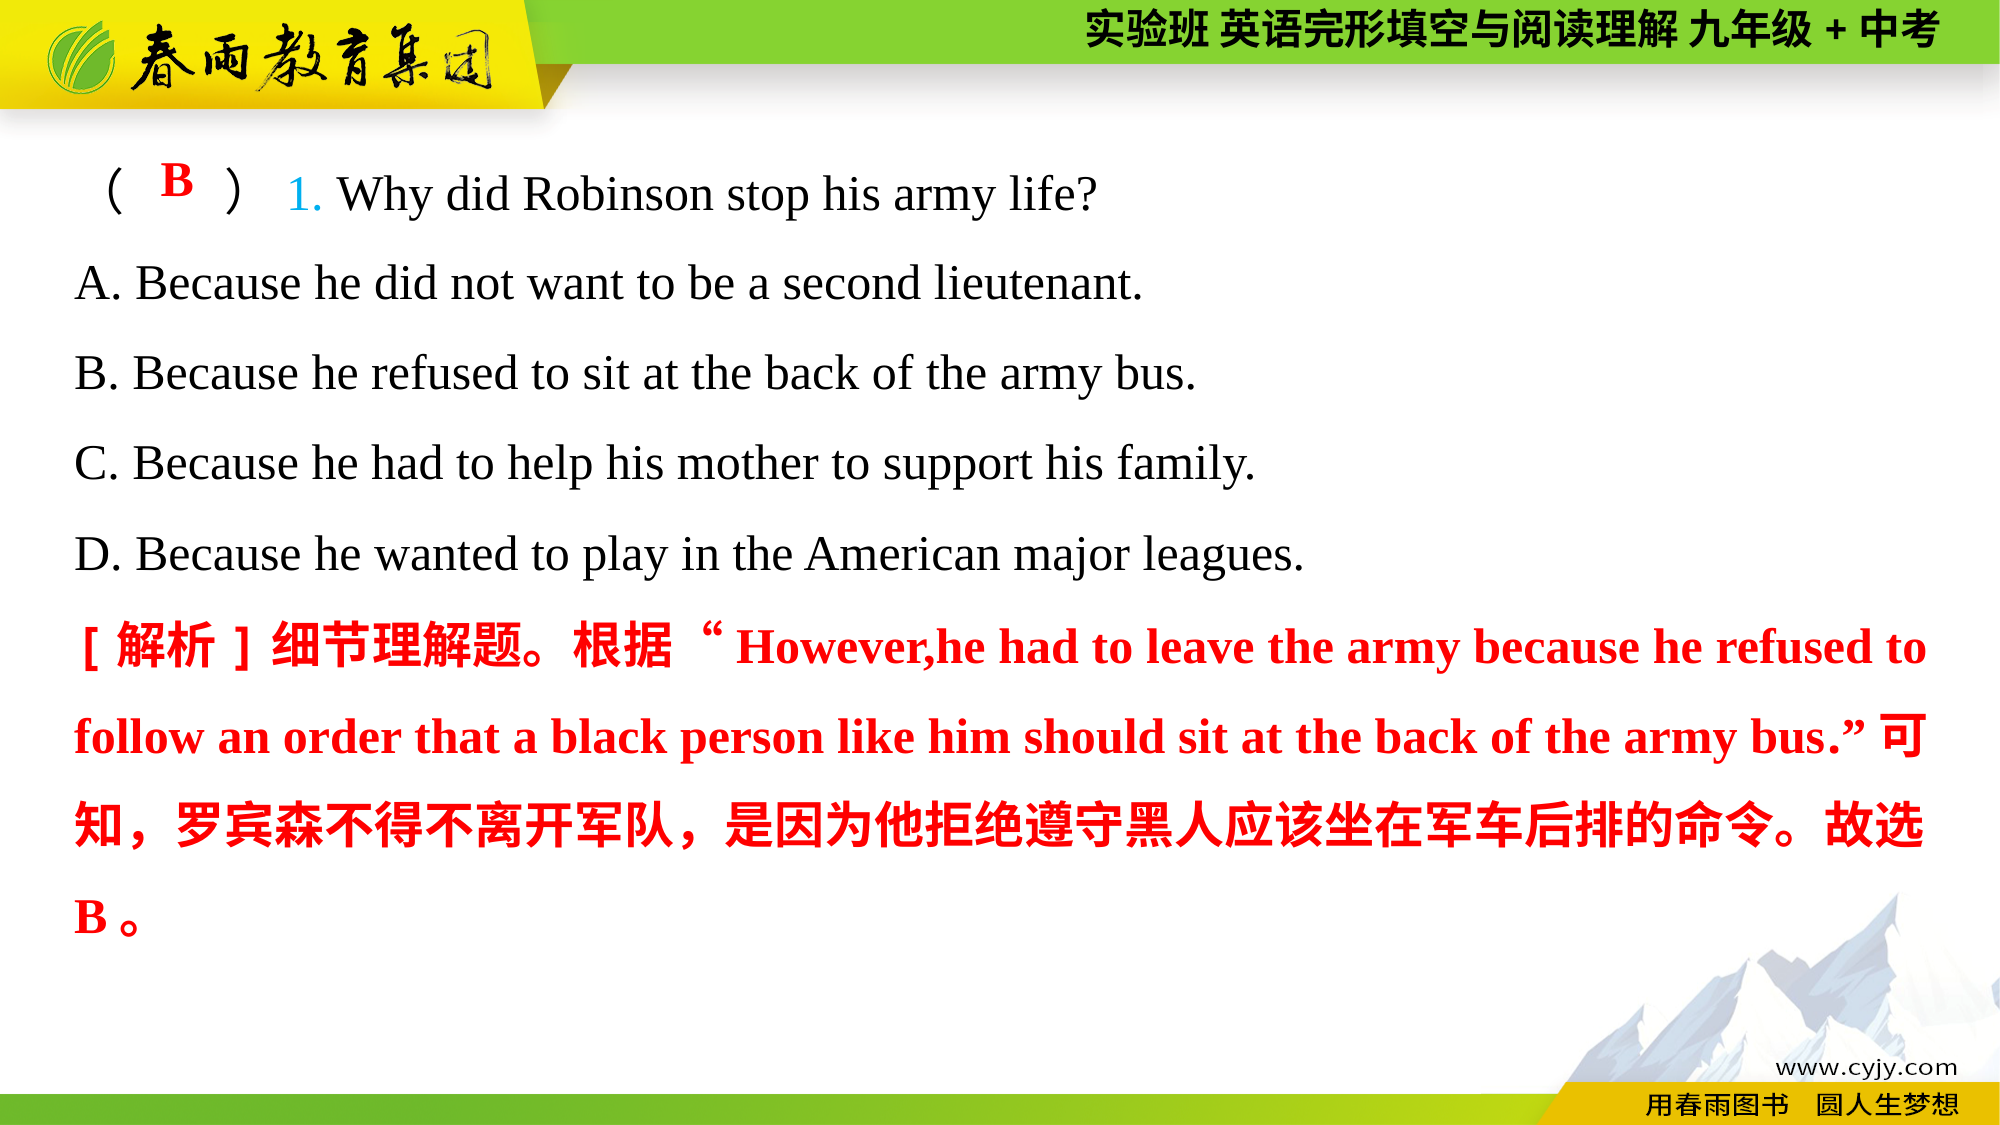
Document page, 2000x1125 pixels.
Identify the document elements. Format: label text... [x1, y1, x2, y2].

text_box B [145, 138, 209, 214]
list （ ）1. Why did Robinson stop his army life? A. Because he did not want to be a second lieutenant. B. Because he refused to sit at the back of the army bus. C. Because he had to help his mother to support his family. D. Because he wanted to play in the American major leagues. [59, 122, 1944, 592]
text_box [解析]细节理解题。根据“However,he had to leave the army because he refused to follow an order that a black person like him should sit at the back of the army bus.”可知，罗宾森不得不离开军队，是因为他拒绝遵守黑人应该坐在军车后排的命令。故选B。 [59, 592, 1944, 951]
picture [0, 0, 2000, 1125]
